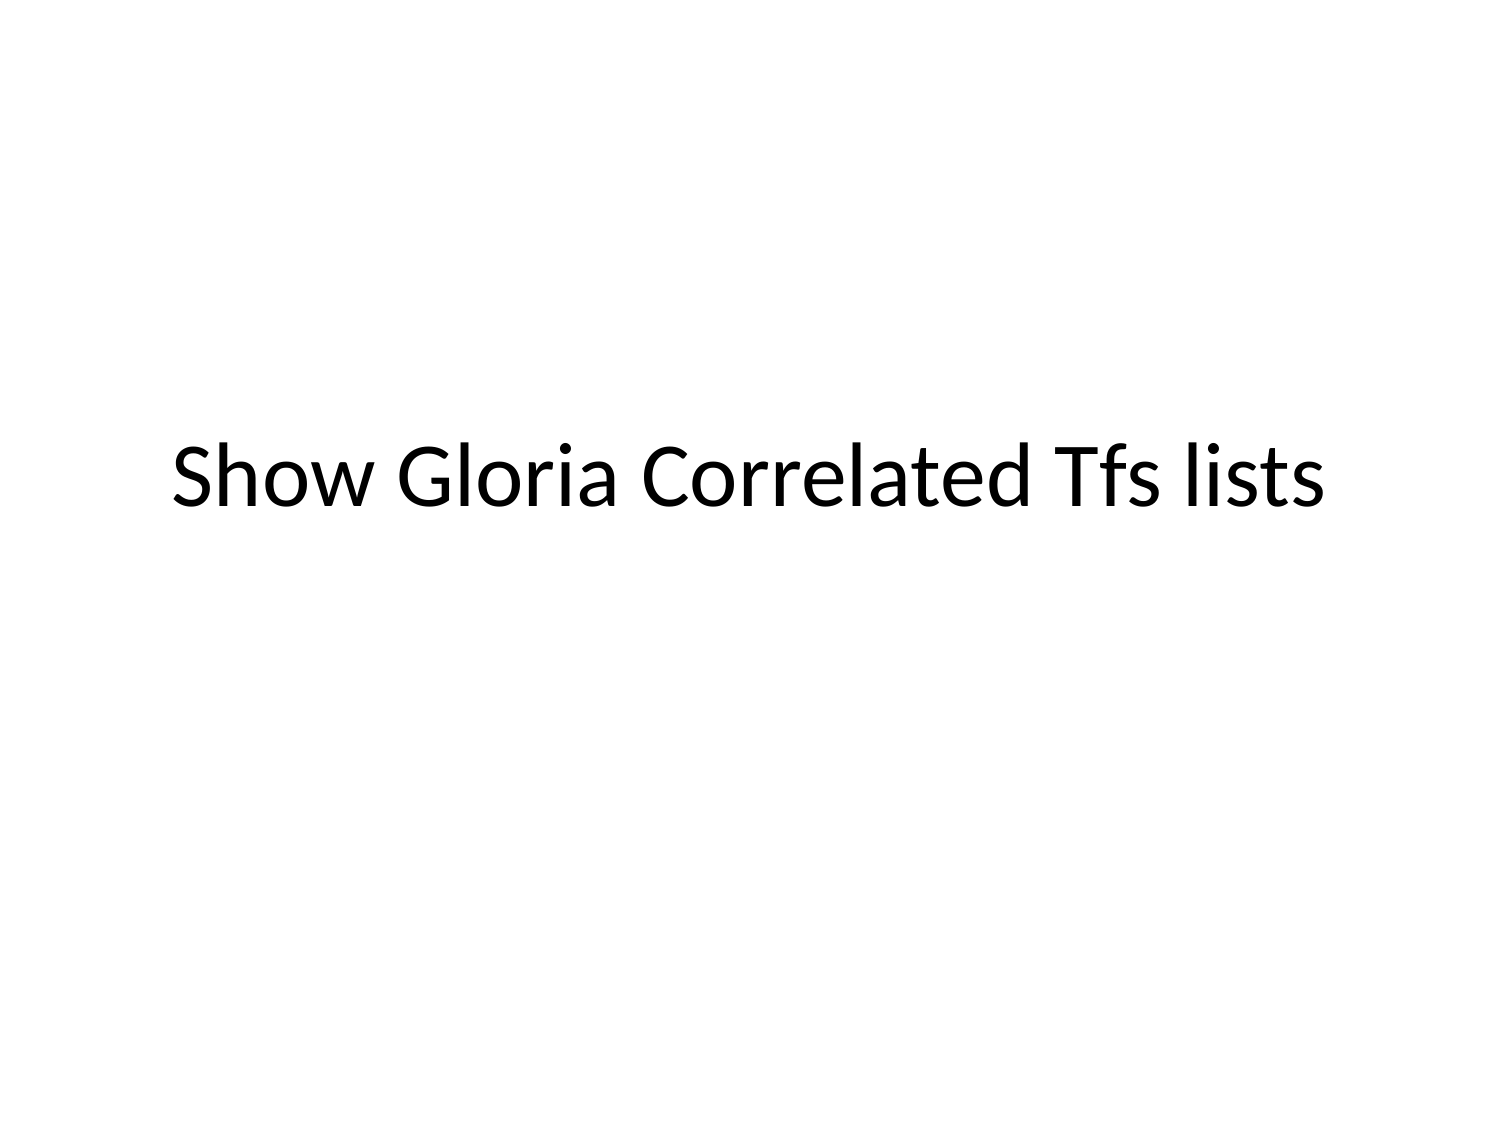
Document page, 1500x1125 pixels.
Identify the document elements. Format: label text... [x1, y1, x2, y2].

title Show Gloria Correlated Tfs lists [112, 349, 1388, 591]
